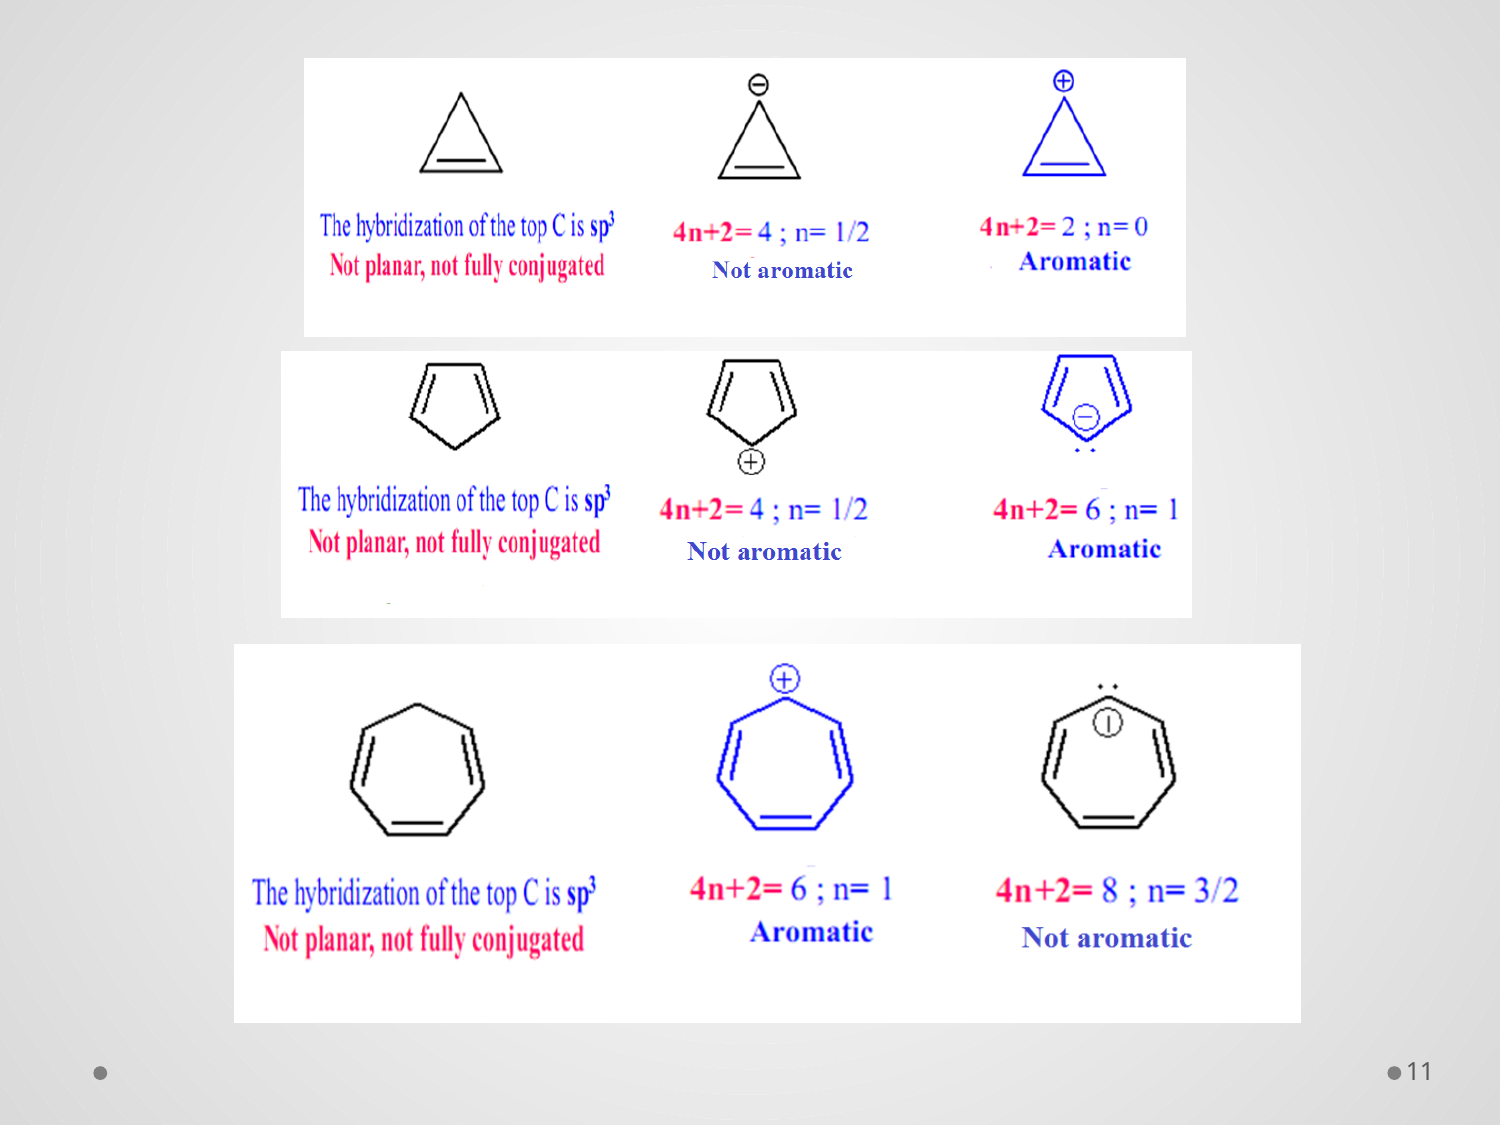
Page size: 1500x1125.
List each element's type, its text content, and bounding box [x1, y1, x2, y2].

picture [280, 351, 1192, 618]
slide_number 11 [1401, 1042, 1494, 1103]
picture [234, 644, 1301, 1023]
picture [304, 58, 1186, 337]
